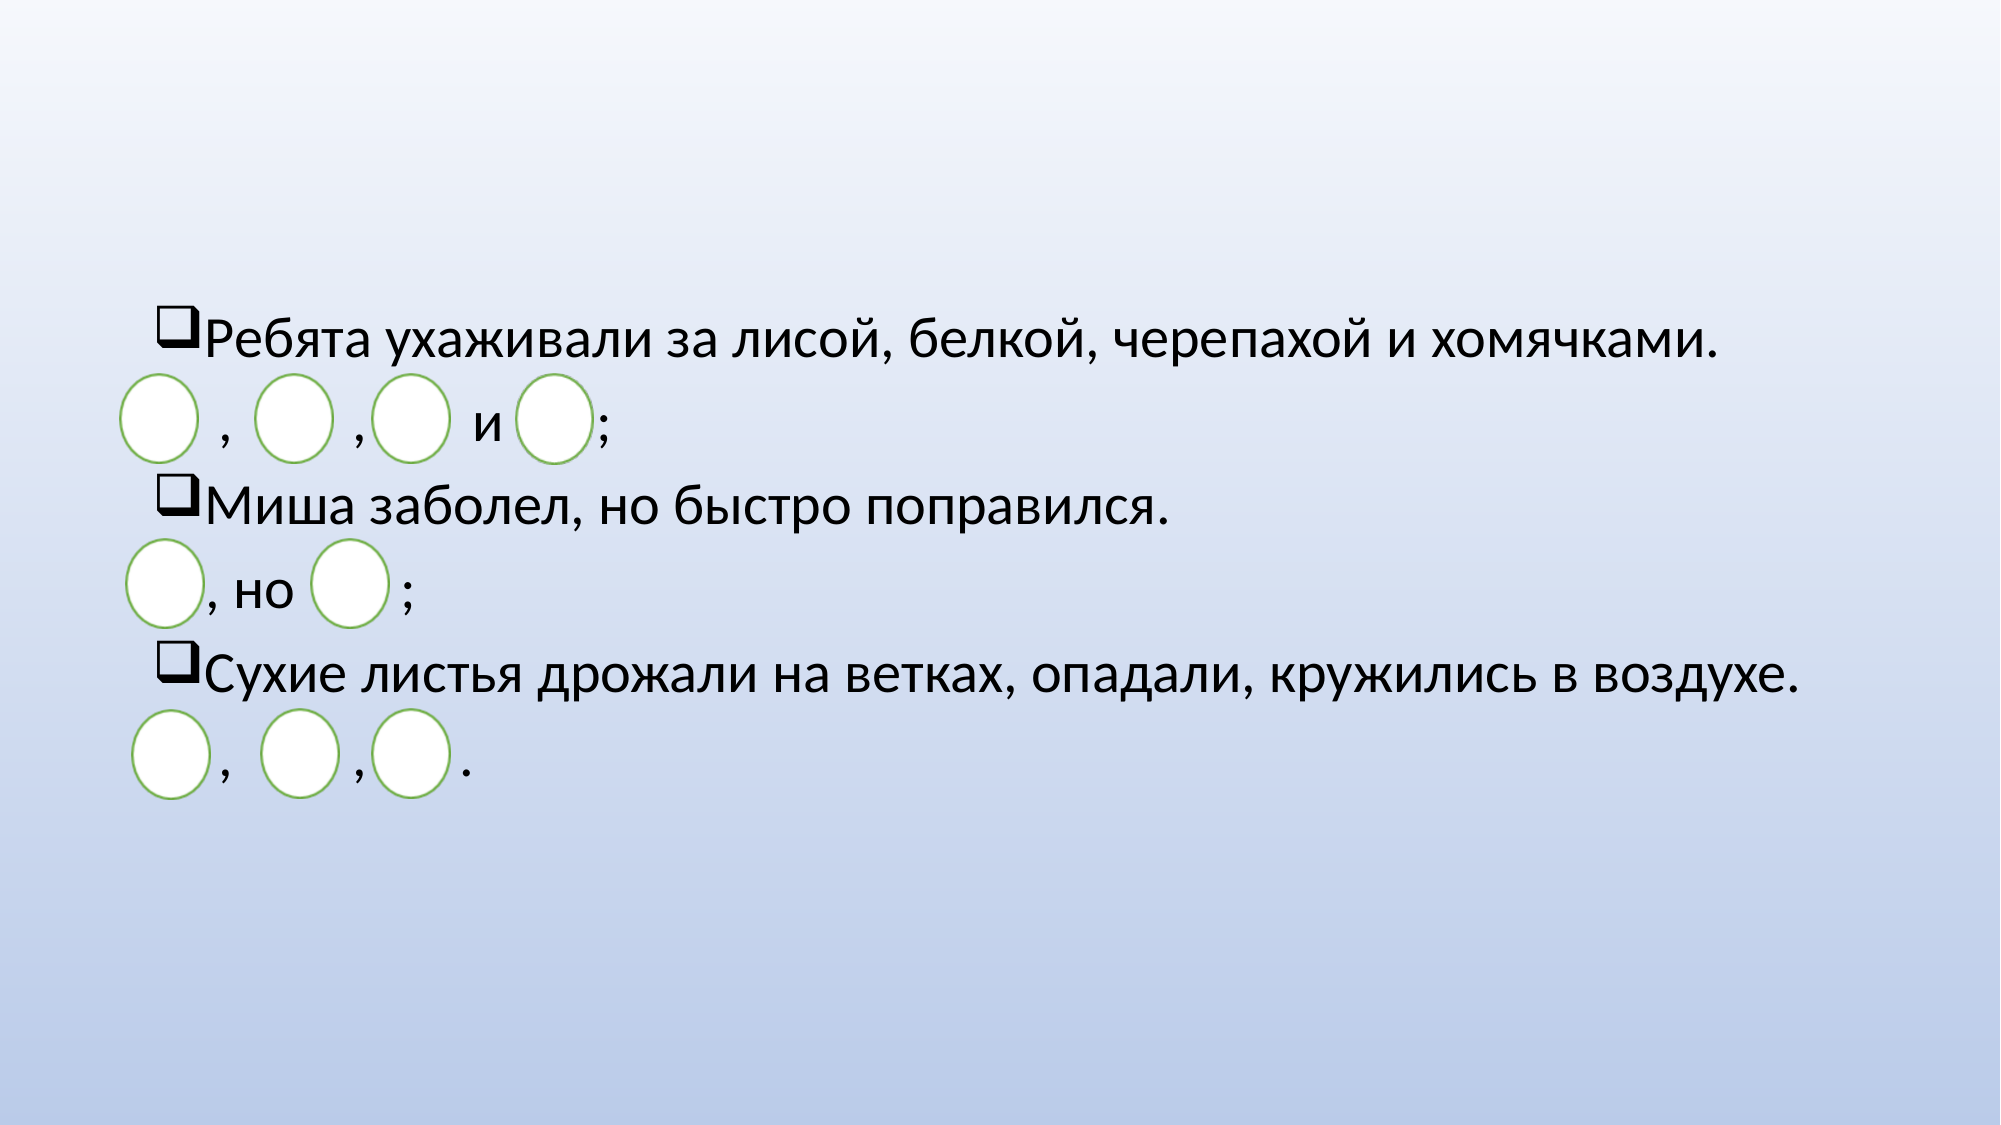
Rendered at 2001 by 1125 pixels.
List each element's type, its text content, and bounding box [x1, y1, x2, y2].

picture [515, 373, 594, 465]
picture [371, 708, 451, 799]
list Ребята ухаживали за лисой, белкой, черепахой и хомячками. , , и ; Миша заболел, но быстро поправился. , но ; Сухие листья дрожали на ветках, опадали, кружились в воздухе. , , . [137, 299, 1863, 1014]
picture [310, 538, 390, 629]
picture [131, 709, 211, 800]
picture [260, 708, 340, 799]
picture [119, 373, 199, 464]
picture [371, 373, 451, 464]
picture [125, 538, 205, 629]
picture [254, 373, 334, 464]
